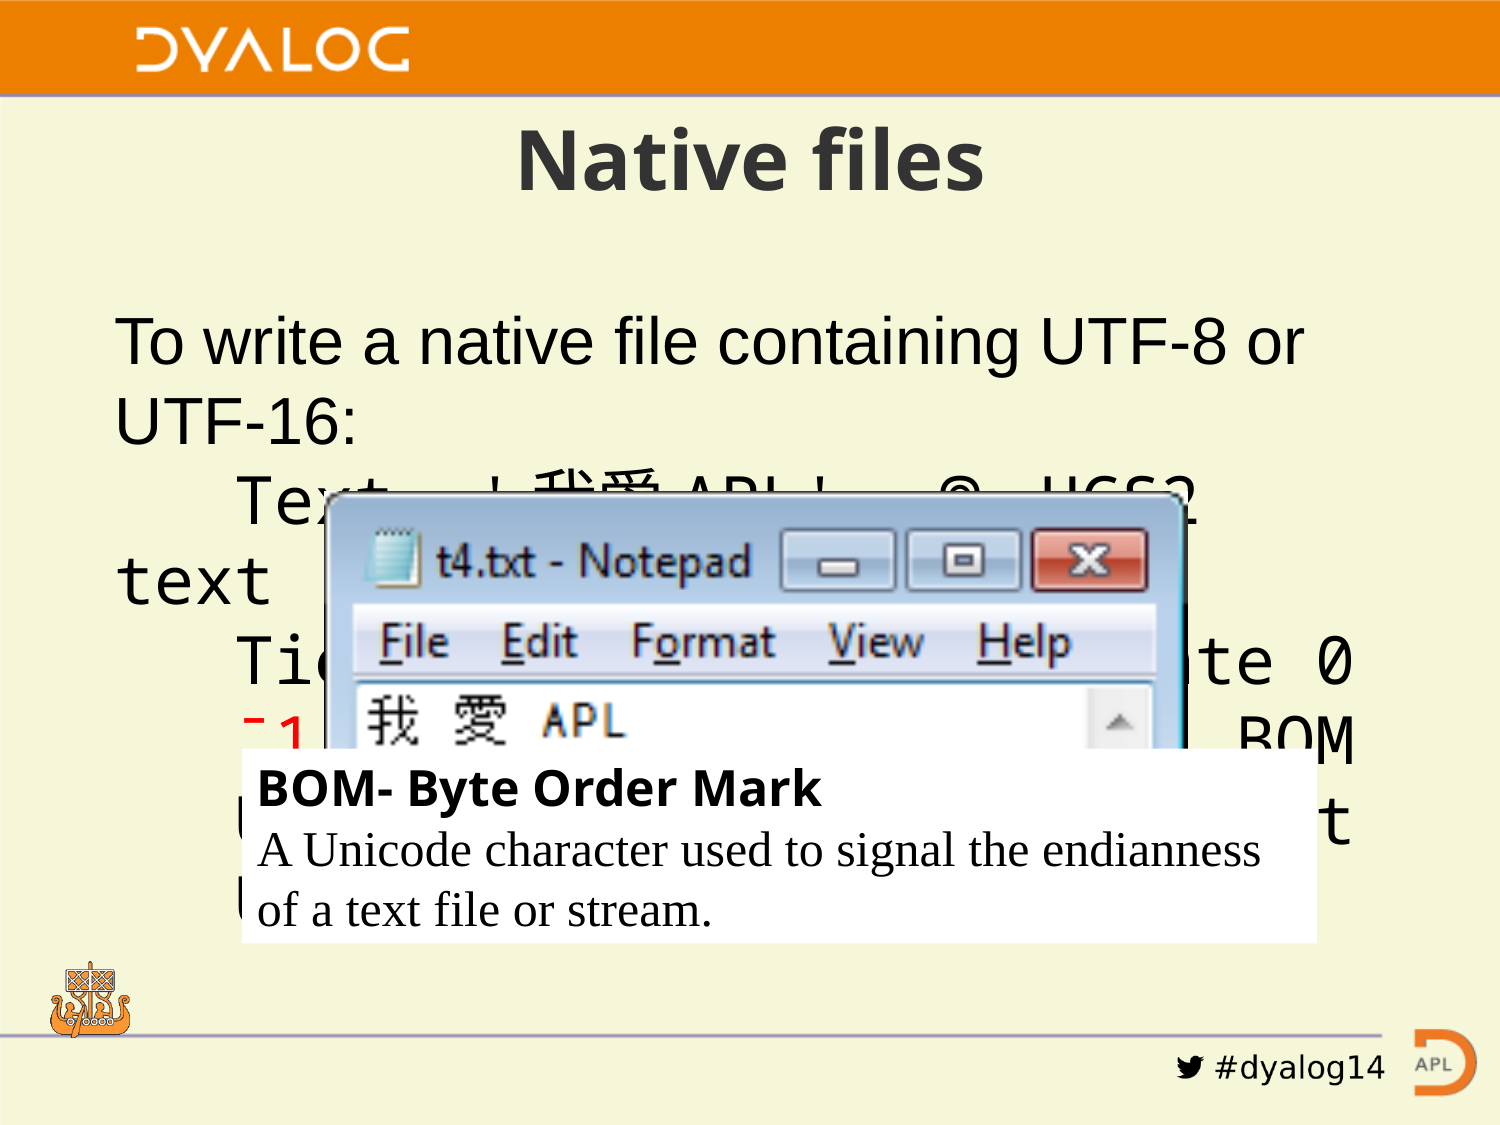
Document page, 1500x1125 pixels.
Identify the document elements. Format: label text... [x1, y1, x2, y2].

subtitle To write a native file containing UTF-8 or UTF-16: Text← '我愛APL' ⍝ UCS2 text Tie←'\tmp\t4.txt' ⎕ncreate 0 ¯1 ¯2 ⎕nappend Tie 83 ⍝ BOM U← 83 ⎕DR 'UTF-16' ⎕ucs Text U ⎕nappend Tie 83 [100, 290, 1388, 925]
picture [0, 0, 1500, 1125]
title Native files [112, 99, 1388, 268]
text_box BOM- Byte Order Mark A Unicode character used to signal the endianness of a text file or stream. [242, 748, 1317, 944]
